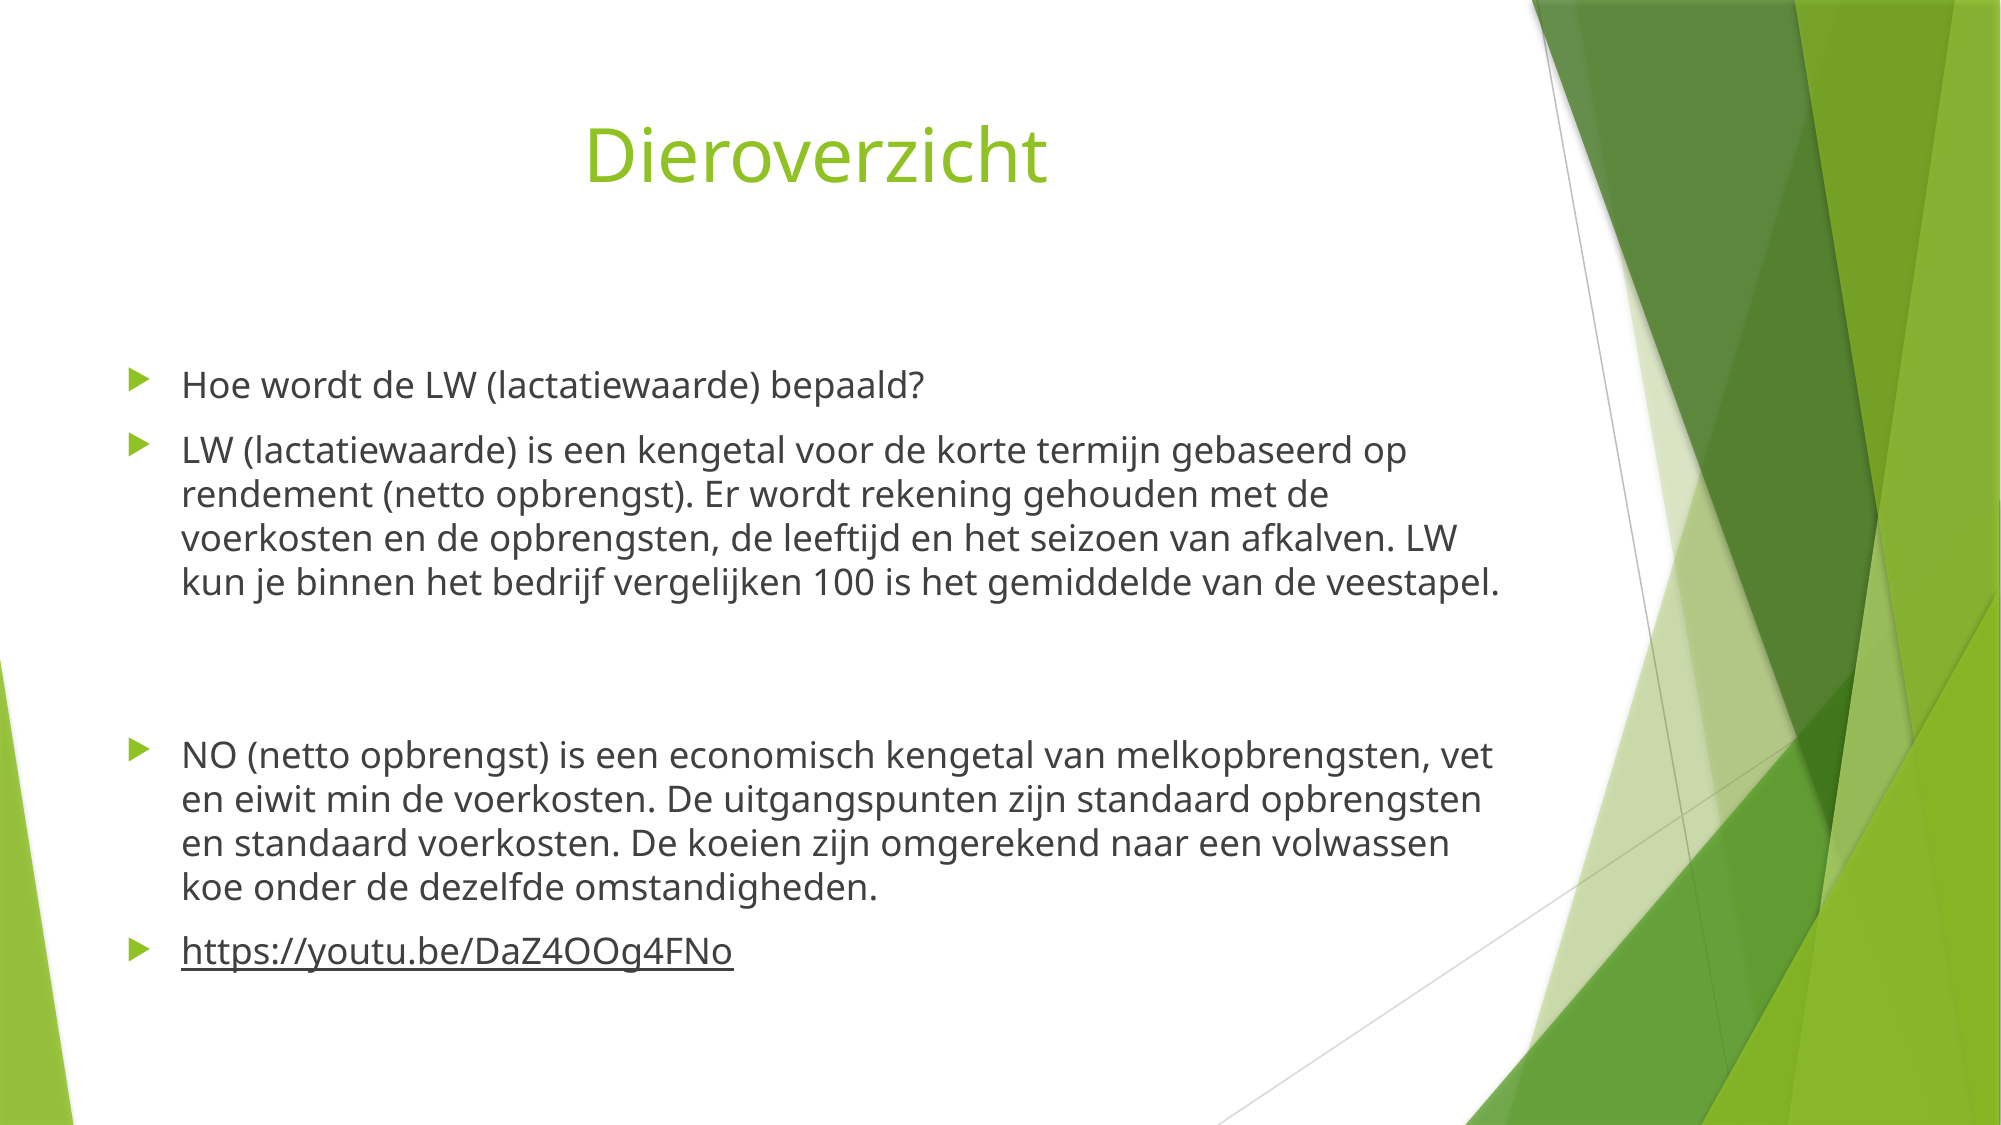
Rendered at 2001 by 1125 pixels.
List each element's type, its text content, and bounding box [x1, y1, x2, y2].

list Hoe wordt de LW (lactatiewaarde) bepaald? LW (lactatiewaarde) is een kengetal voor de korte termijn gebaseerd op rendement (netto opbrengst). Er wordt rekening gehouden met de voerkosten en de opbrengsten, de leeftijd en het seizoen van afkalven. LW kun je binnen het bedrijf vergelijken 100 is het gemiddelde van de veestapel. NO (netto opbrengst) is een economisch kengetal van melkopbrengsten, vet en eiwit min de voerkosten. De uitgangspunten zijn standaard opbrengsten en standaard voerkosten. De koeien zijn omgerekend naar een volwassen koe onder de dezelfde omstandigheden. https://youtu.be/DaZ4OOg4FNo [111, 354, 1522, 992]
title Dieroverzicht [111, 99, 1522, 317]
